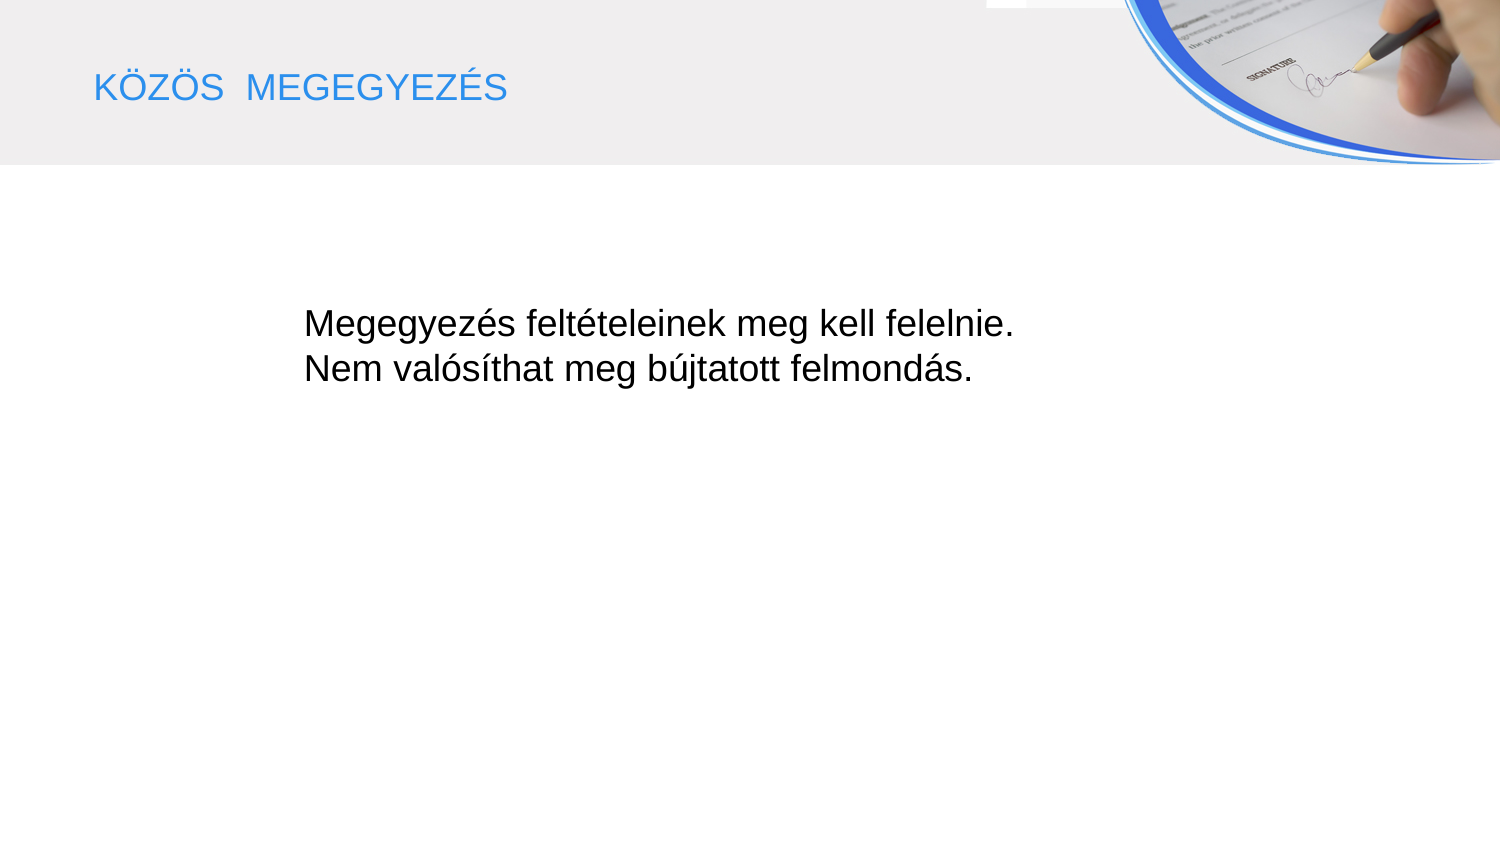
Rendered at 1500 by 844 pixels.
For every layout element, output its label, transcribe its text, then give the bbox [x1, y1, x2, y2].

picture [0, 0, 1500, 844]
text_box KÖZÖS MEGEGYEZÉS [78, 55, 524, 116]
text_box Megegyezés feltételeinek meg kell felelnie. Nem valósíthat meg bújtatott felmondás. [289, 291, 1341, 397]
